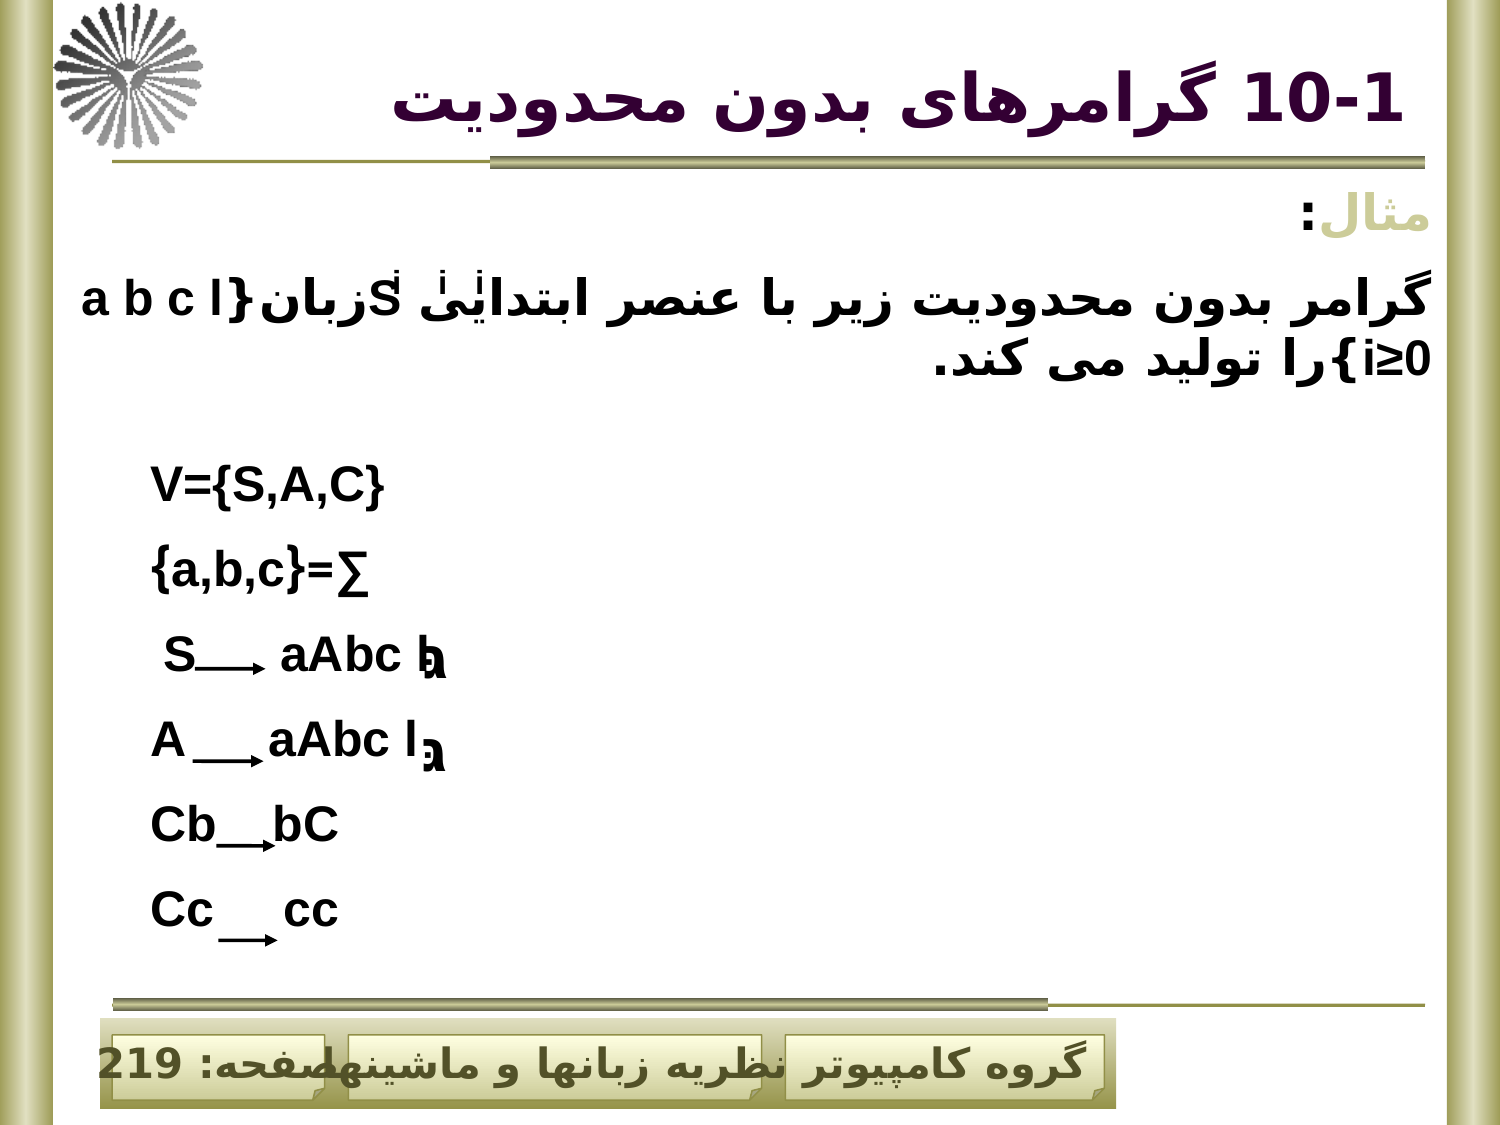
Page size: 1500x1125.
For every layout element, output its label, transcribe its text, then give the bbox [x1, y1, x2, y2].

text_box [64, 172, 1447, 969]
title 10-1 گرامرهای بدون محدودیت [147, 42, 1423, 147]
